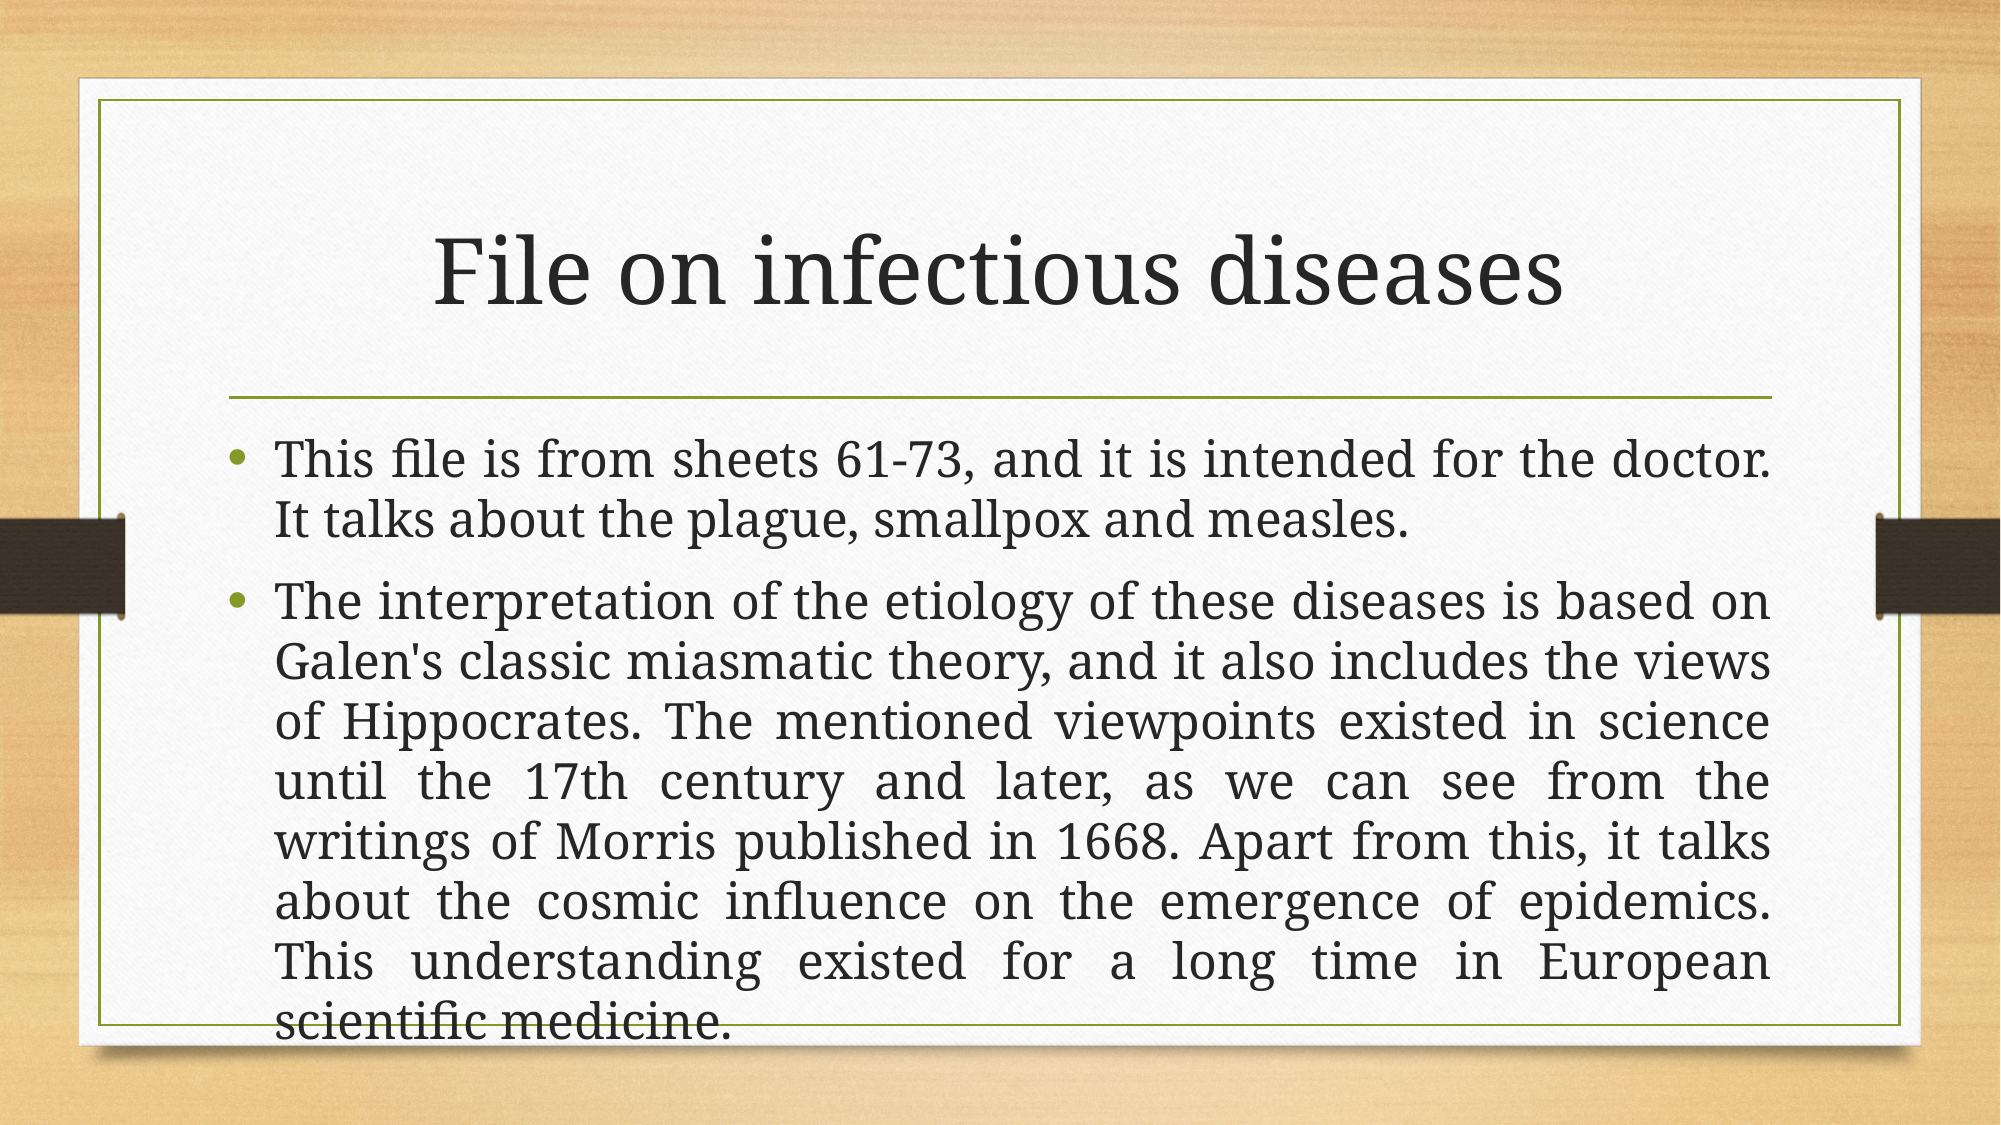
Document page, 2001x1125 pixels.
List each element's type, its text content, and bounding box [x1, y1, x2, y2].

title File on infectious diseases [212, 161, 1788, 375]
list This file is from sheets 61-73, and it is intended for the doctor. It talks about the plague, smallpox and measles. The interpretation of the etiology of these diseases is based on Galen's classic miasmatic theory, and it also includes the views of Hippocrates. The mentioned viewpoints existed in science until the 17th century and later, as we can see from the writings of Morris published in 1668. Apart from this, it talks about the cosmic influence on the emergence of epidemics. This understanding existed for a long time in European scientific medicine. [212, 419, 1788, 964]
picture [0, 0, 2001, 1125]
